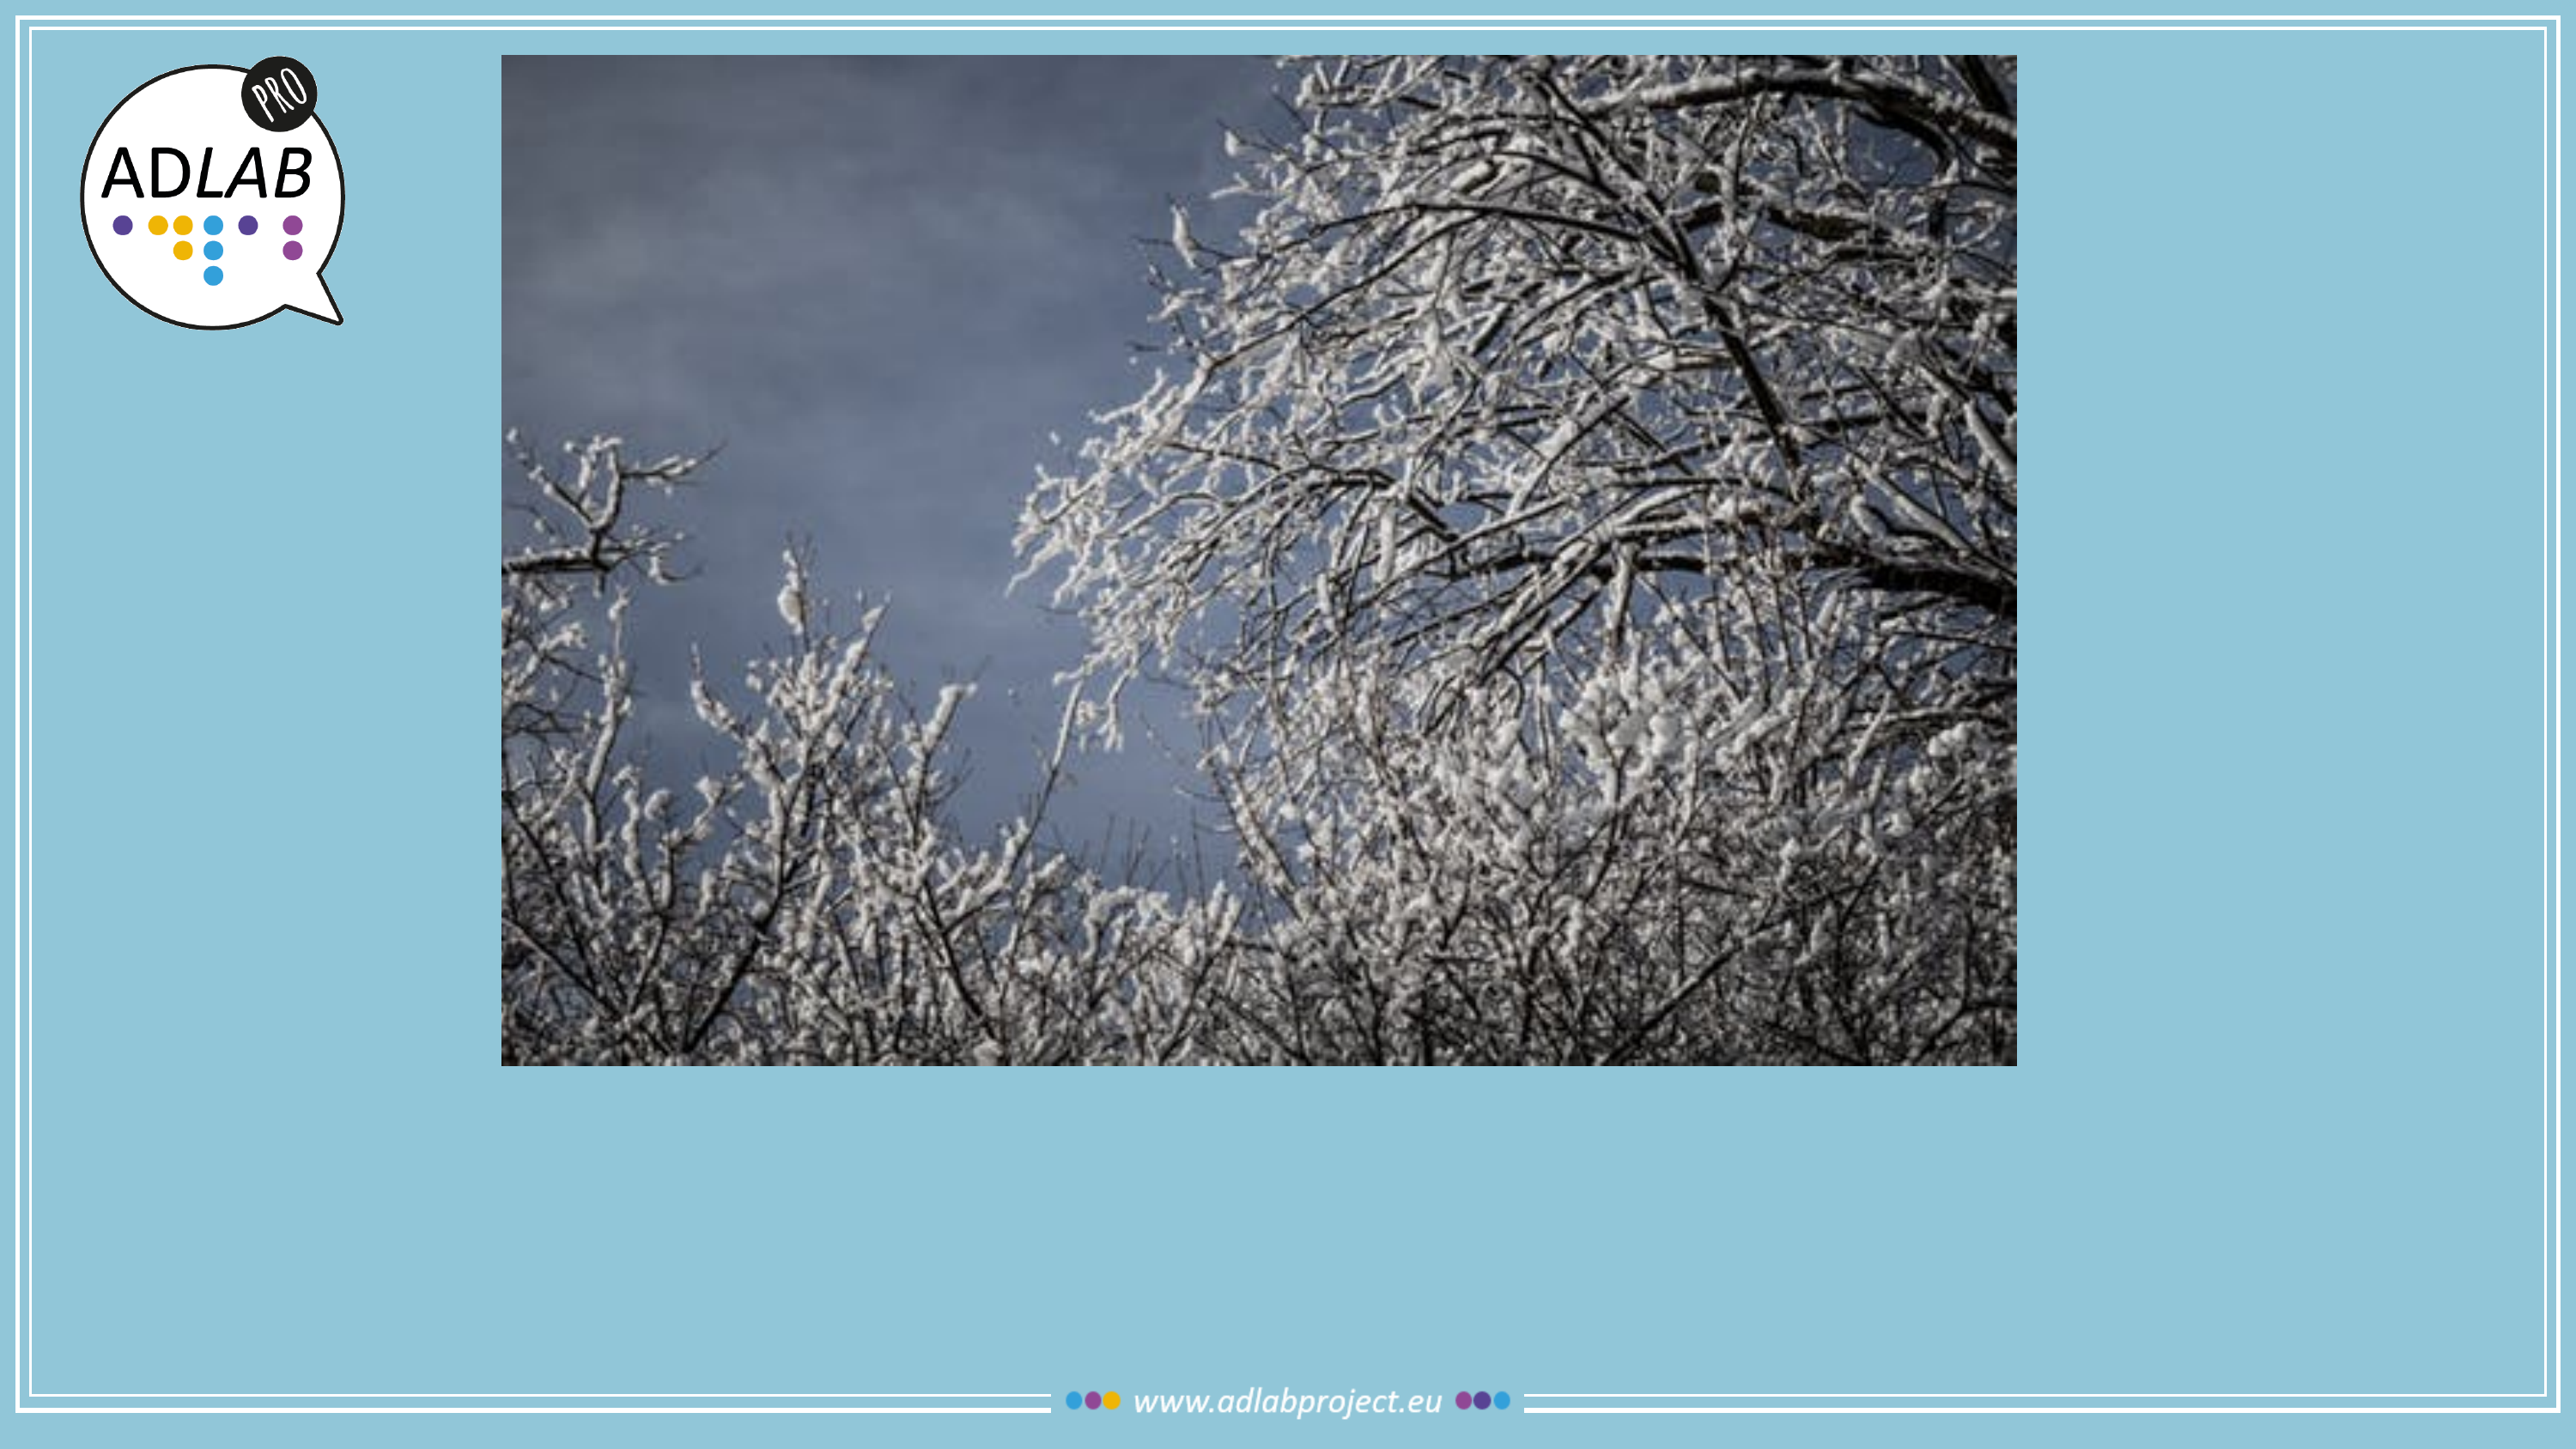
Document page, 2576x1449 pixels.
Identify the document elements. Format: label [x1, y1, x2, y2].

picture [1051, 1378, 1524, 1429]
picture [501, 55, 2017, 1066]
picture [72, 49, 353, 330]
